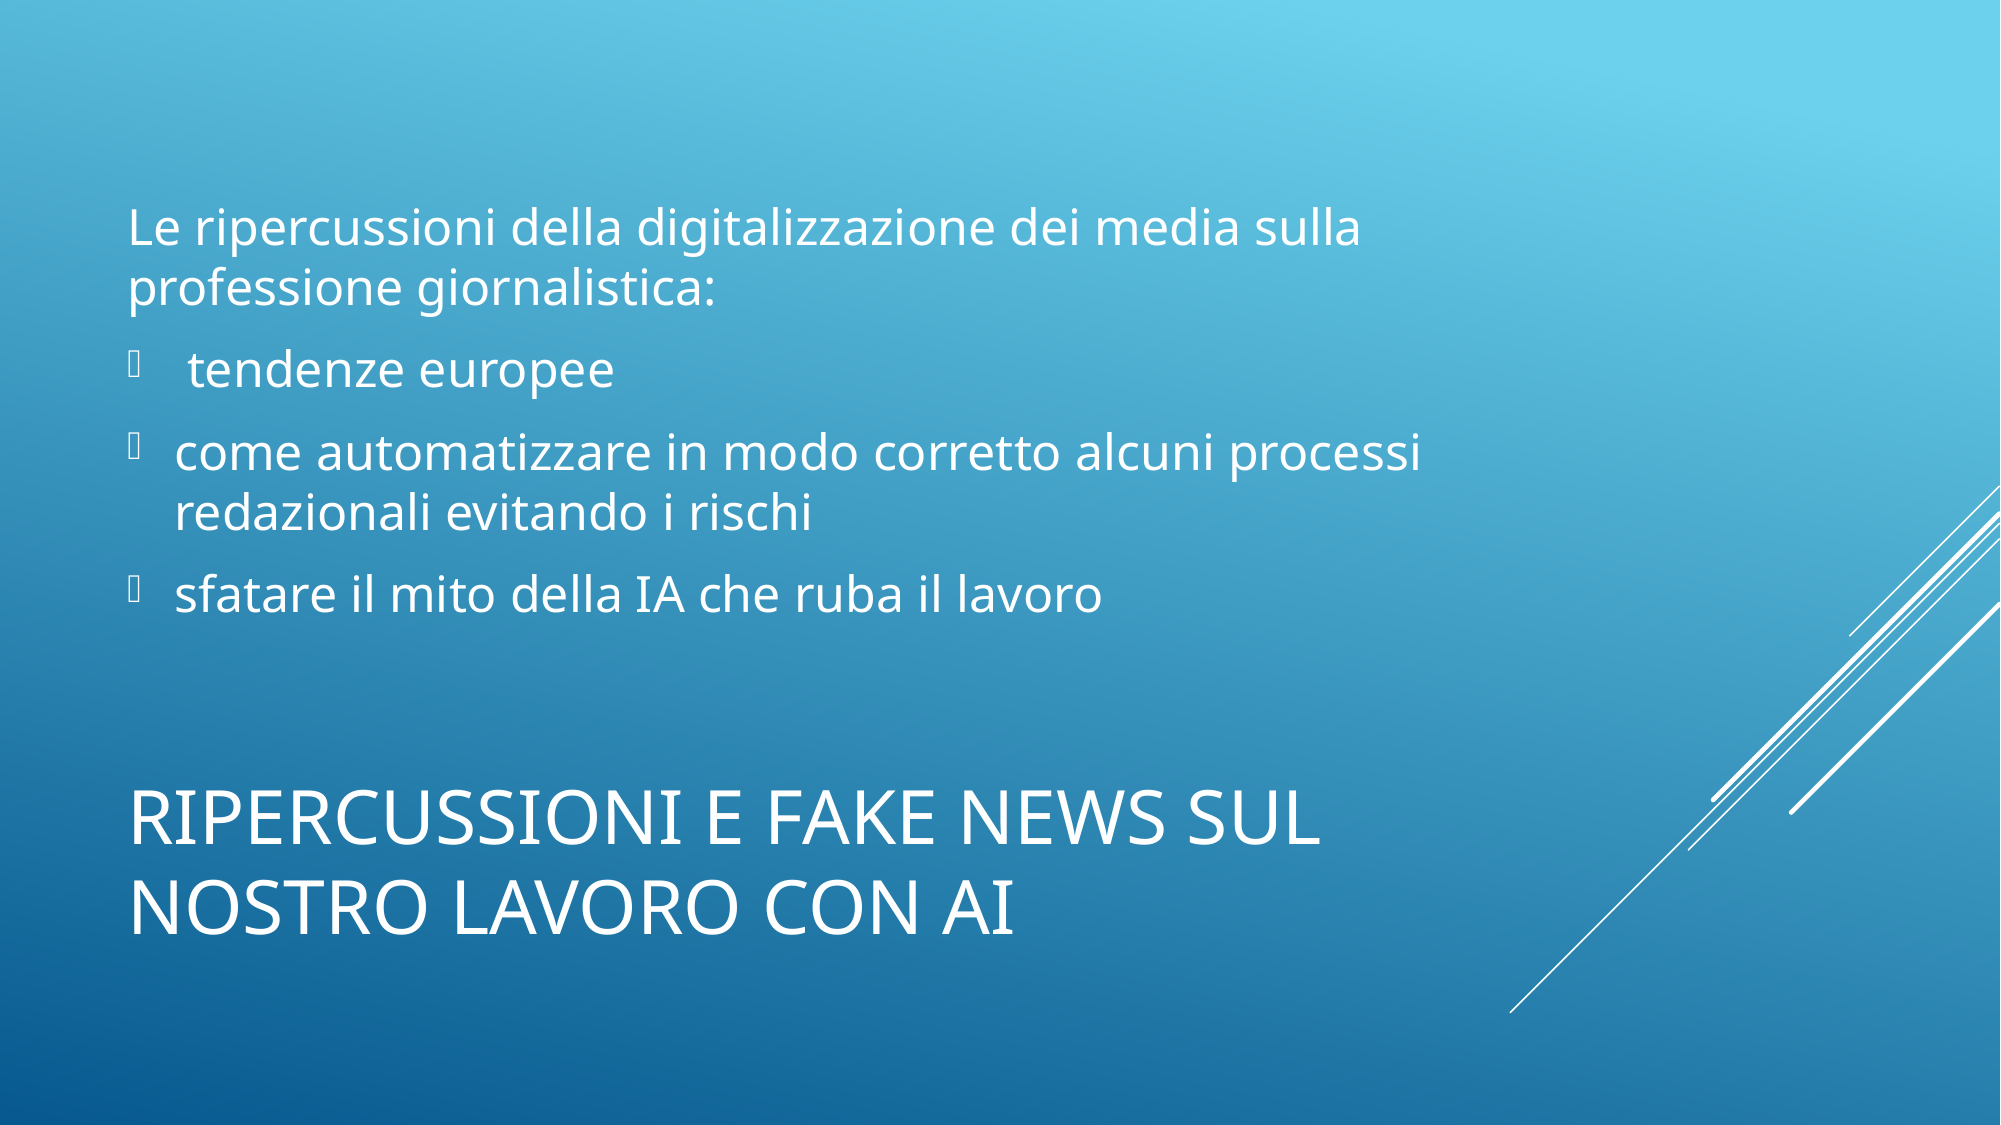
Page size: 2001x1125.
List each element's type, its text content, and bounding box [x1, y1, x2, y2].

title RIPERCUSSIONI E FAKE NEWS SUL NOSTRO LAVORO CON AI [112, 736, 1513, 984]
list Le ripercussioni della digitalizzazione dei media sulla professione giornalistica: tendenze europee come automatizzare in modo corretto alcuni processi redazionali evitando i rischi sfatare il mito della IA che ruba il lavoro [112, 112, 1513, 706]
